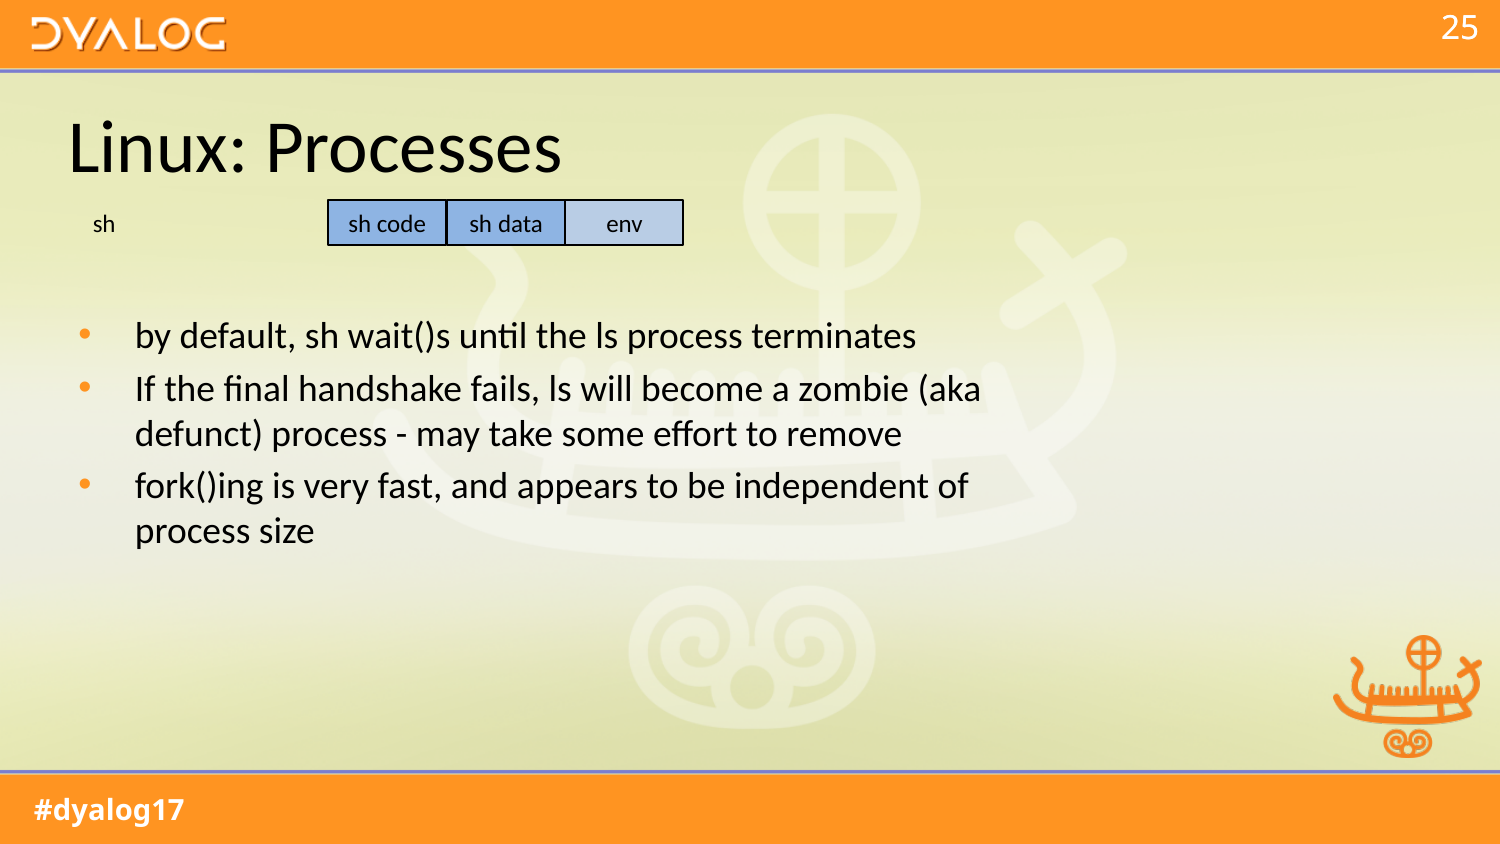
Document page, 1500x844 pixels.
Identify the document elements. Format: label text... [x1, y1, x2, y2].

picture [0, 0, 1500, 844]
text_box sh [78, 200, 152, 246]
title Linux: Processes [53, 94, 1425, 192]
list by default, sh wait()s until the ls process terminates If the final handshake fails, ls will become a zombie (aka defunct) process - may take some effort to remove fork()ing is very fast, and appears to be independent of process size [63, 303, 1050, 756]
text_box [327, 200, 684, 246]
